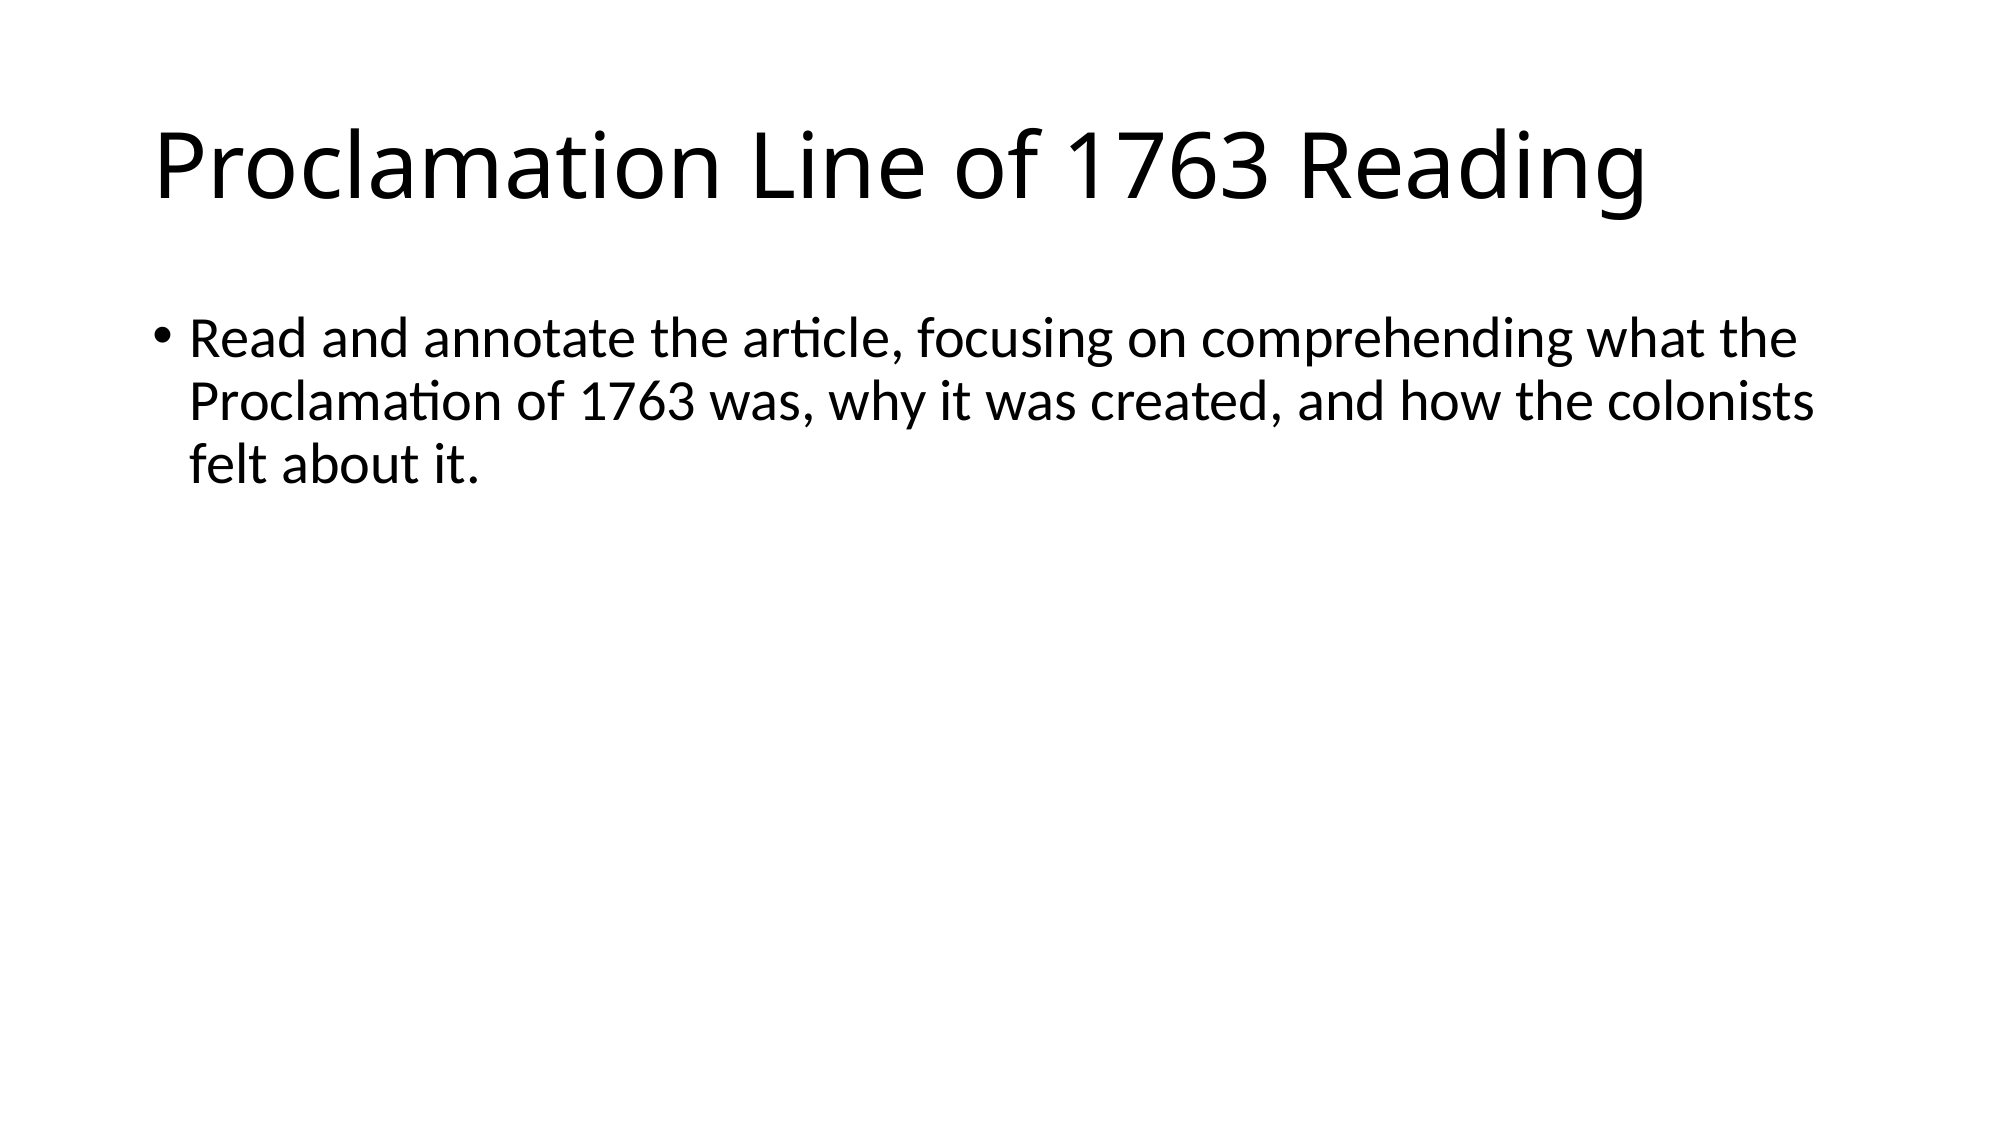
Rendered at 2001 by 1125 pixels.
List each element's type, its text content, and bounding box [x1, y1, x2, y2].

list Read and annotate the article, focusing on comprehending what the Proclamation of 1763 was, why it was created, and how the colonists felt about it. [137, 299, 1863, 1014]
title Proclamation Line of 1763 Reading [137, 59, 1863, 278]
